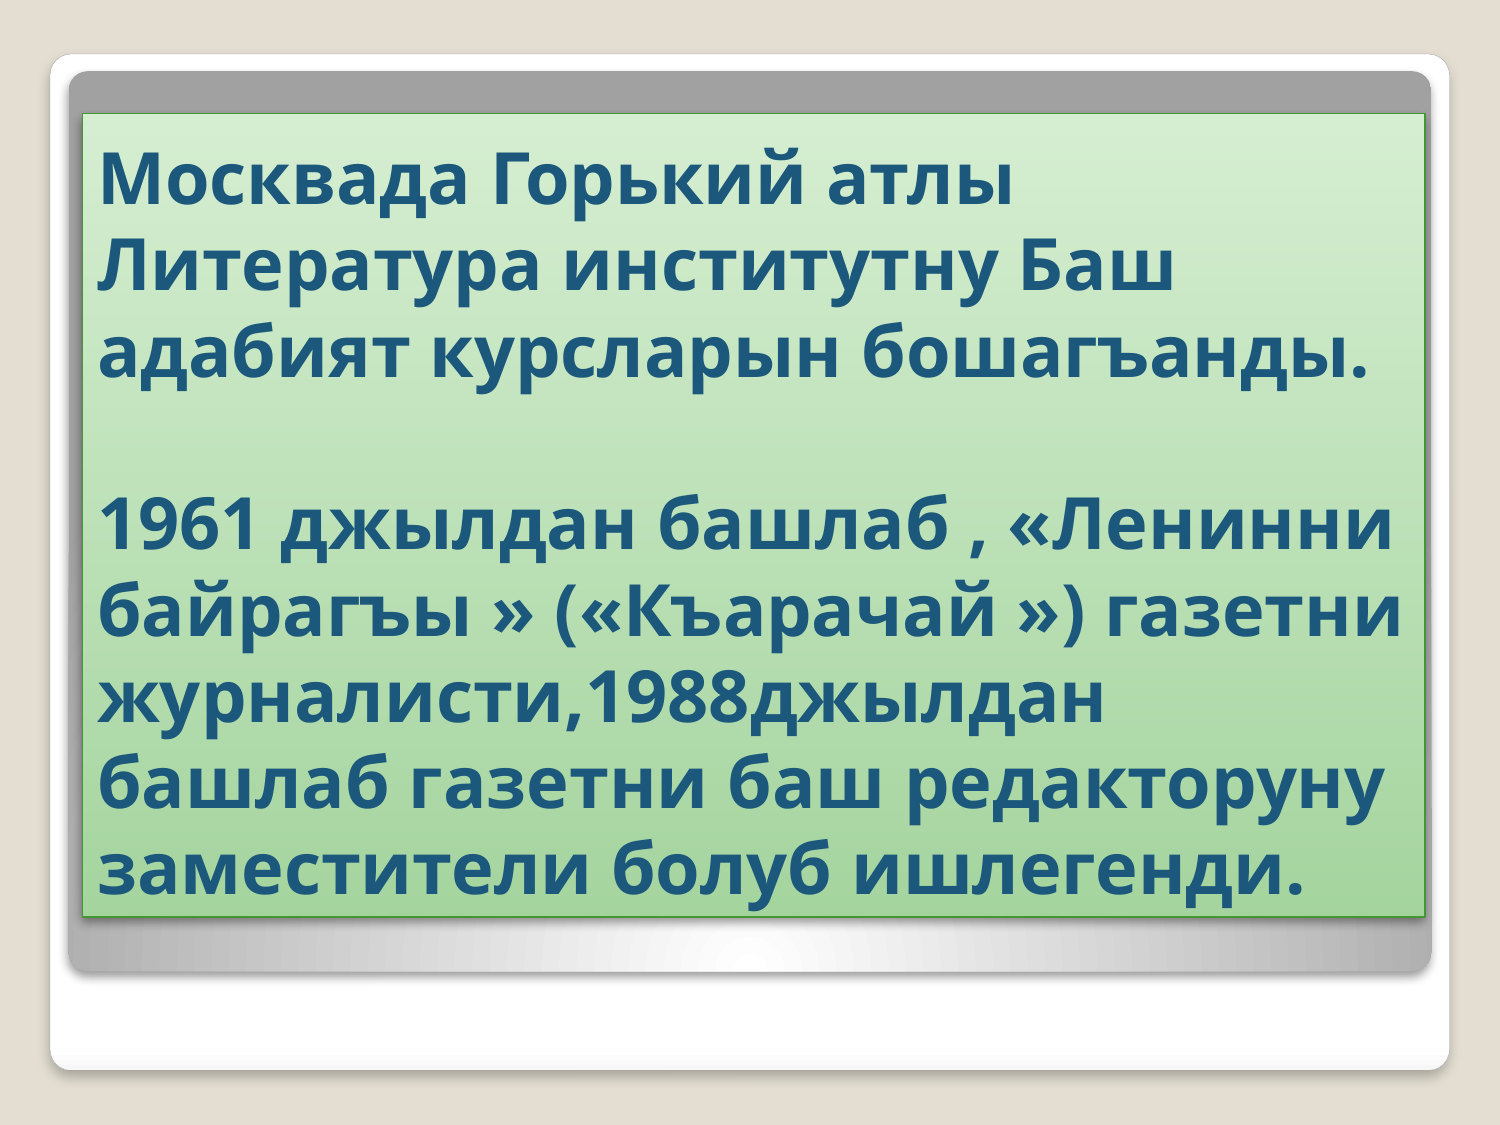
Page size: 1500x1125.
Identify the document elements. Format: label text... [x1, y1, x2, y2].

title Москвада Горький атлы Литература институтну Баш адабият курсларын бошагъанды. 1961 джылдан башлаб , «Ленинни байрагъы » («Къарачай ») газетни журналисти,1988джылдан башлаб газетни баш редакторуну заместители болуб ишлегенди. [82, 113, 1426, 918]
